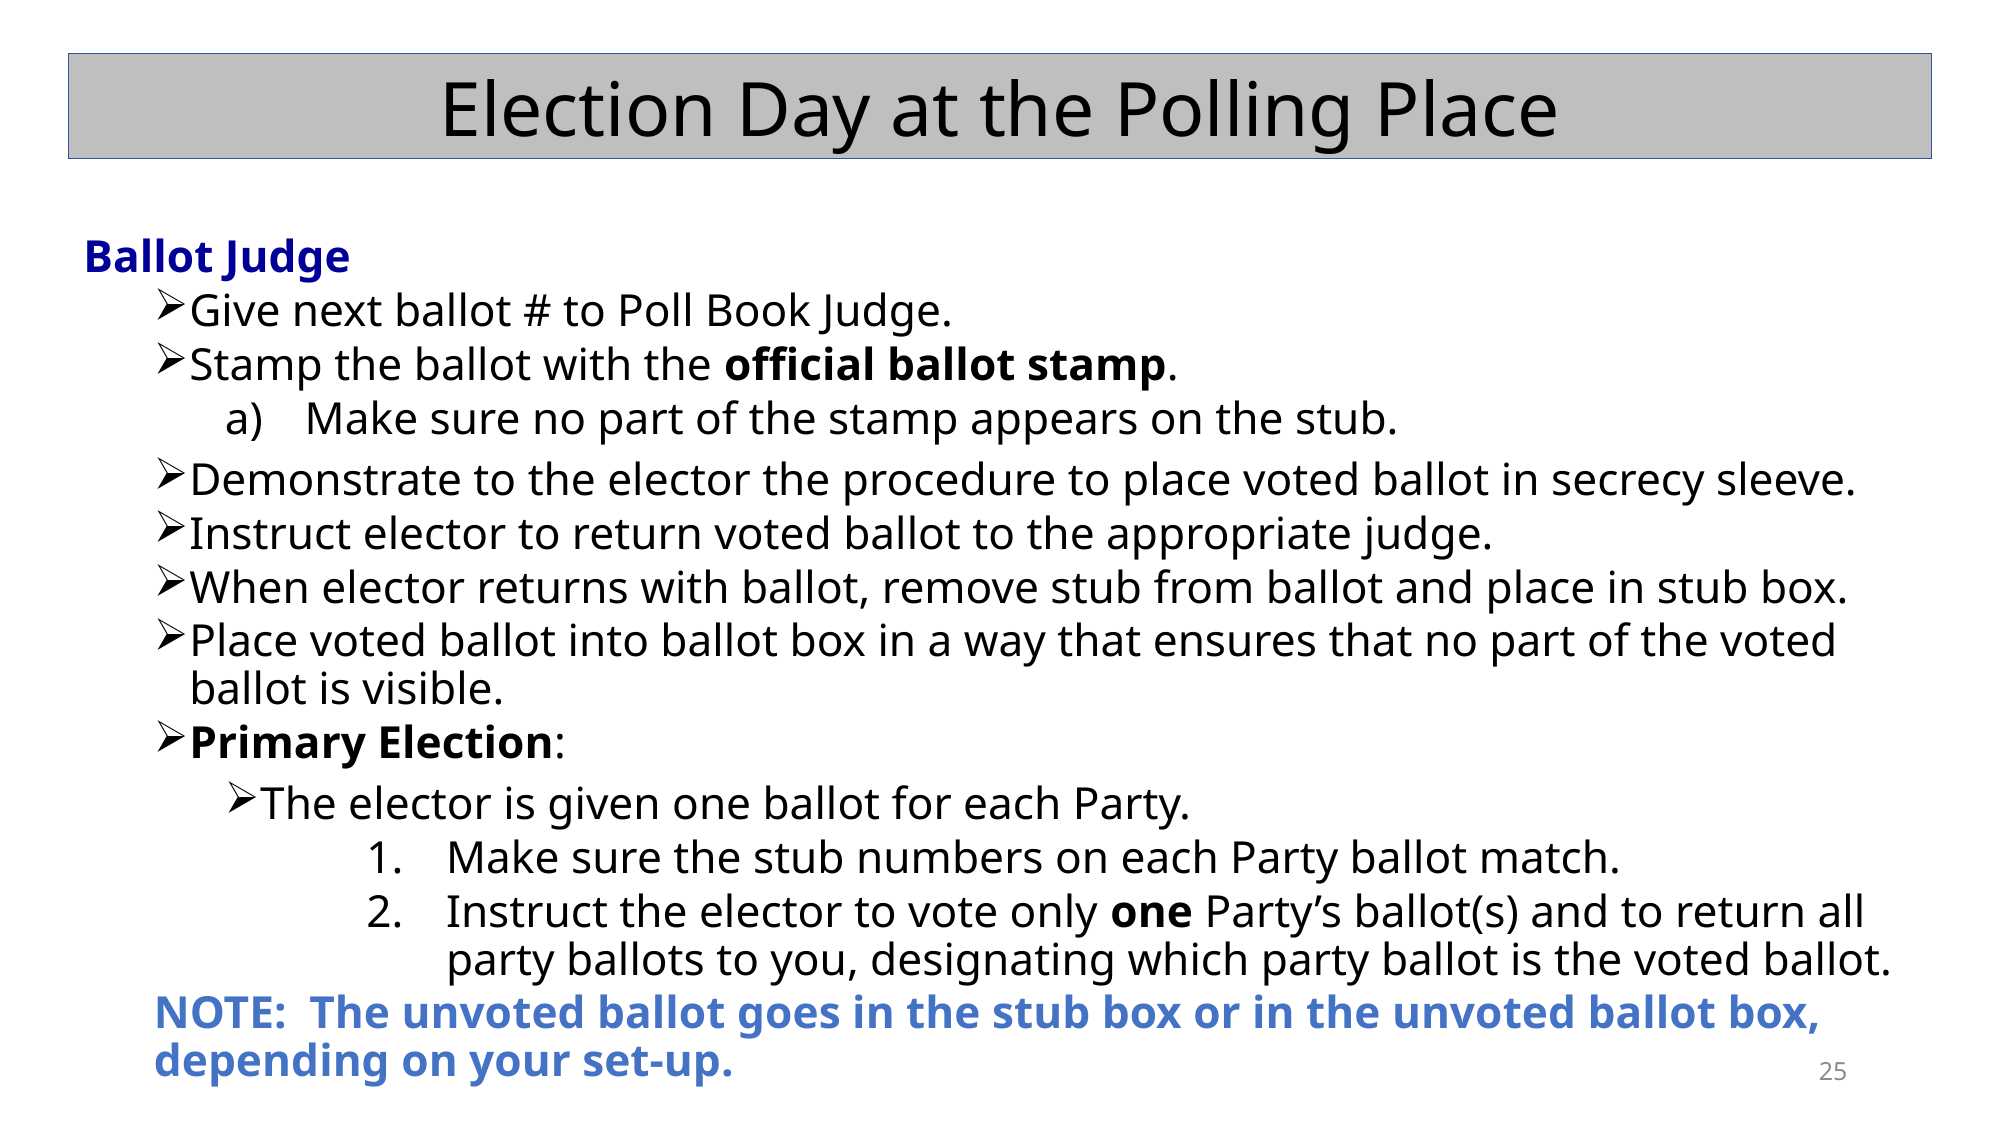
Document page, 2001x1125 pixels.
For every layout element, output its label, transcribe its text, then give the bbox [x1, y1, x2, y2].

list Ballot Judge Give next ballot # to Poll Book Judge. Stamp the ballot with the official ballot stamp. Make sure no part of the stamp appears on the stub. Demonstrate to the elector the procedure to place voted ballot in secrecy sleeve. Instruct elector to return voted ballot to the appropriate judge. When elector returns with ballot, remove stub from ballot and place in stub box. Place voted ballot into ballot box in a way that ensures that no part of the voted ballot is visible. Primary Election: The elector is given one ballot for each Party. Make sure the stub numbers on each Party ballot match. Instruct the elector to vote only one Party’s ballot(s) and to return all party ballots to you, designating which party ballot is the voted ballot. NOTE: The unvoted ballot goes in the stub box or in the unvoted ballot box, depending on your set-up. [68, 227, 1932, 1103]
slide_number 25 [1412, 1042, 1863, 1103]
text_box Election Day at the Polling Place [68, 53, 1932, 159]
